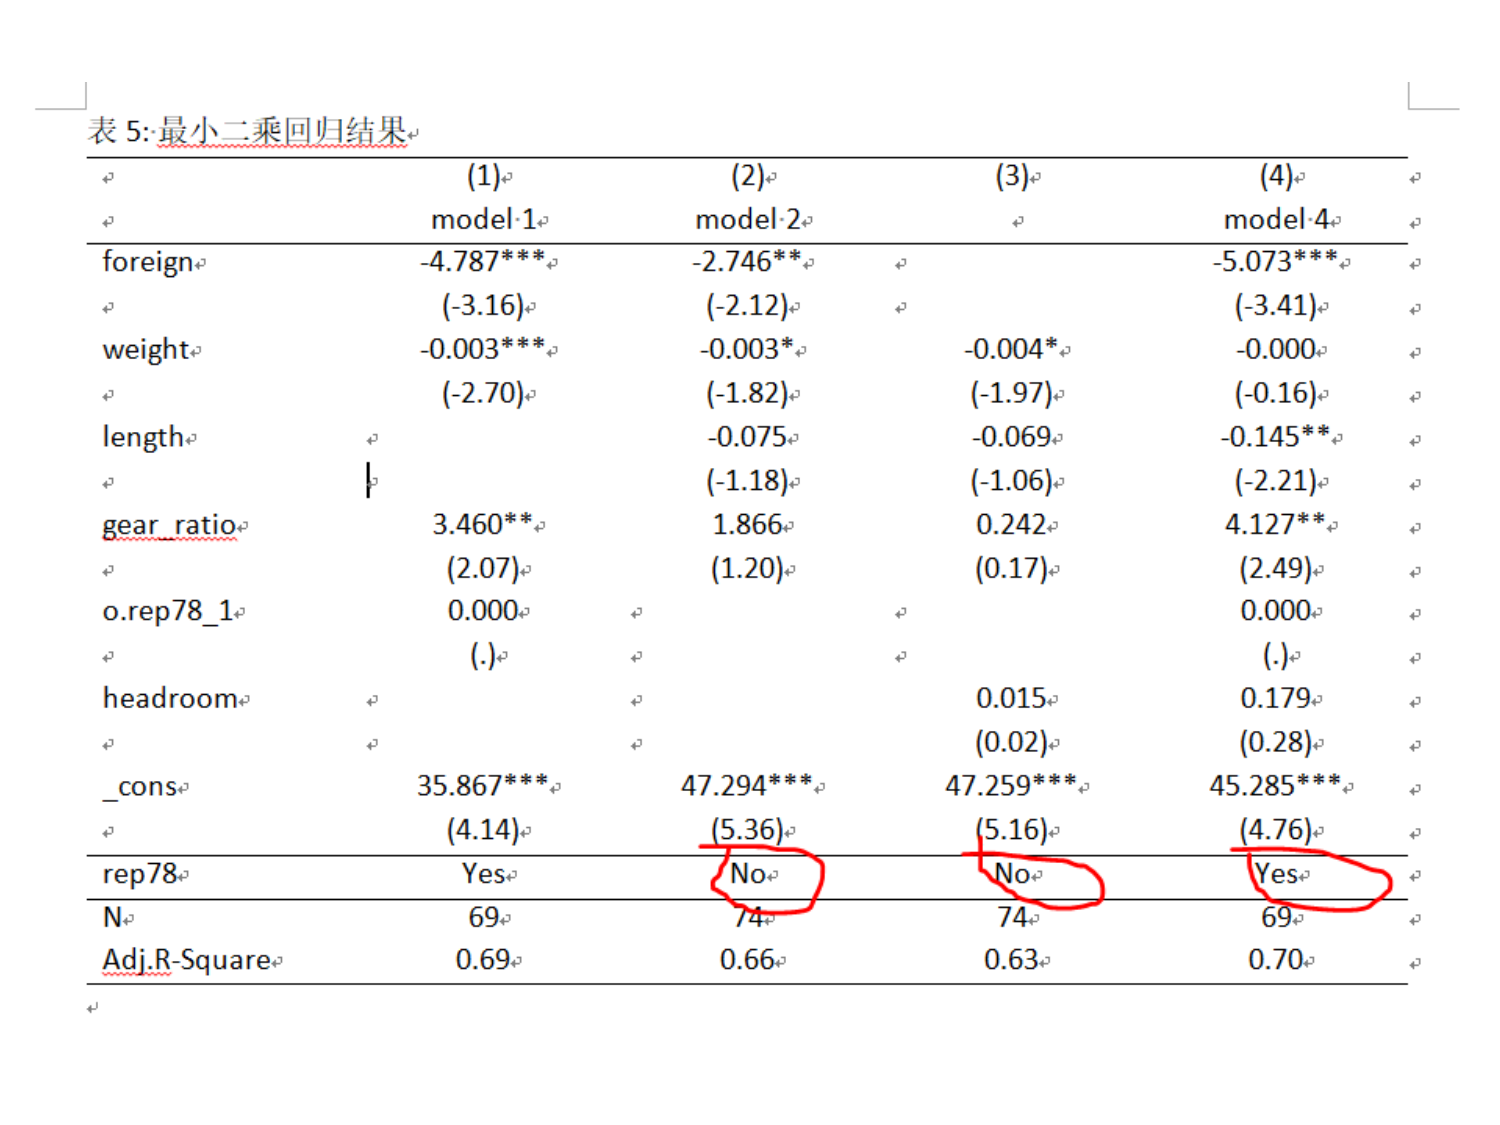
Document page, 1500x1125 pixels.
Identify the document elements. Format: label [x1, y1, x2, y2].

picture [12, 82, 1488, 1043]
